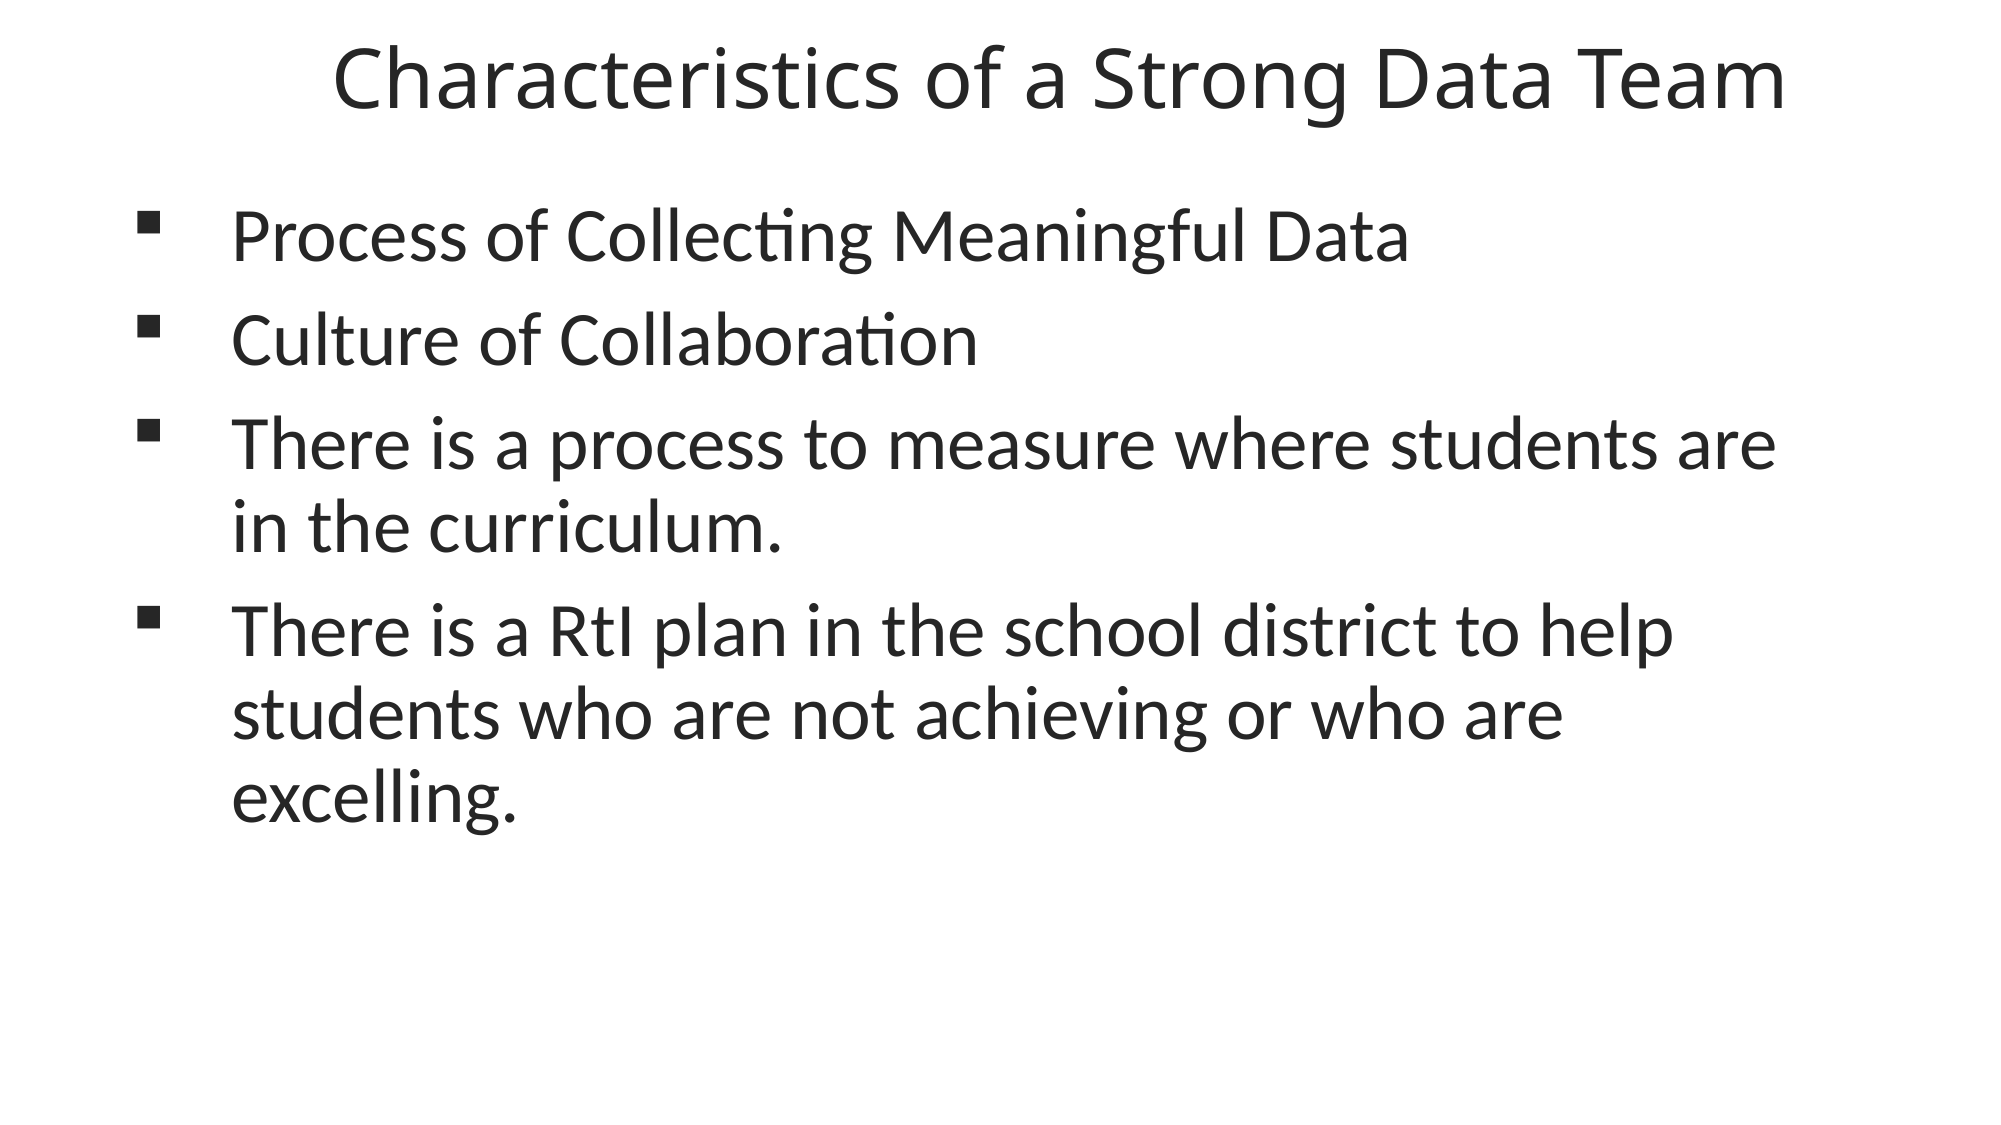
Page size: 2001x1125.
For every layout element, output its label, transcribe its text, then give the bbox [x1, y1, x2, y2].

title Characteristics of a Strong Data Team [316, 0, 1850, 187]
list Process of Collecting Meaningful Data Culture of Collaboration There is a process to measure where students are in the curriculum. There is a RtI plan in the school district to help students who are not achieving or who are excelling. [116, 187, 1869, 1001]
